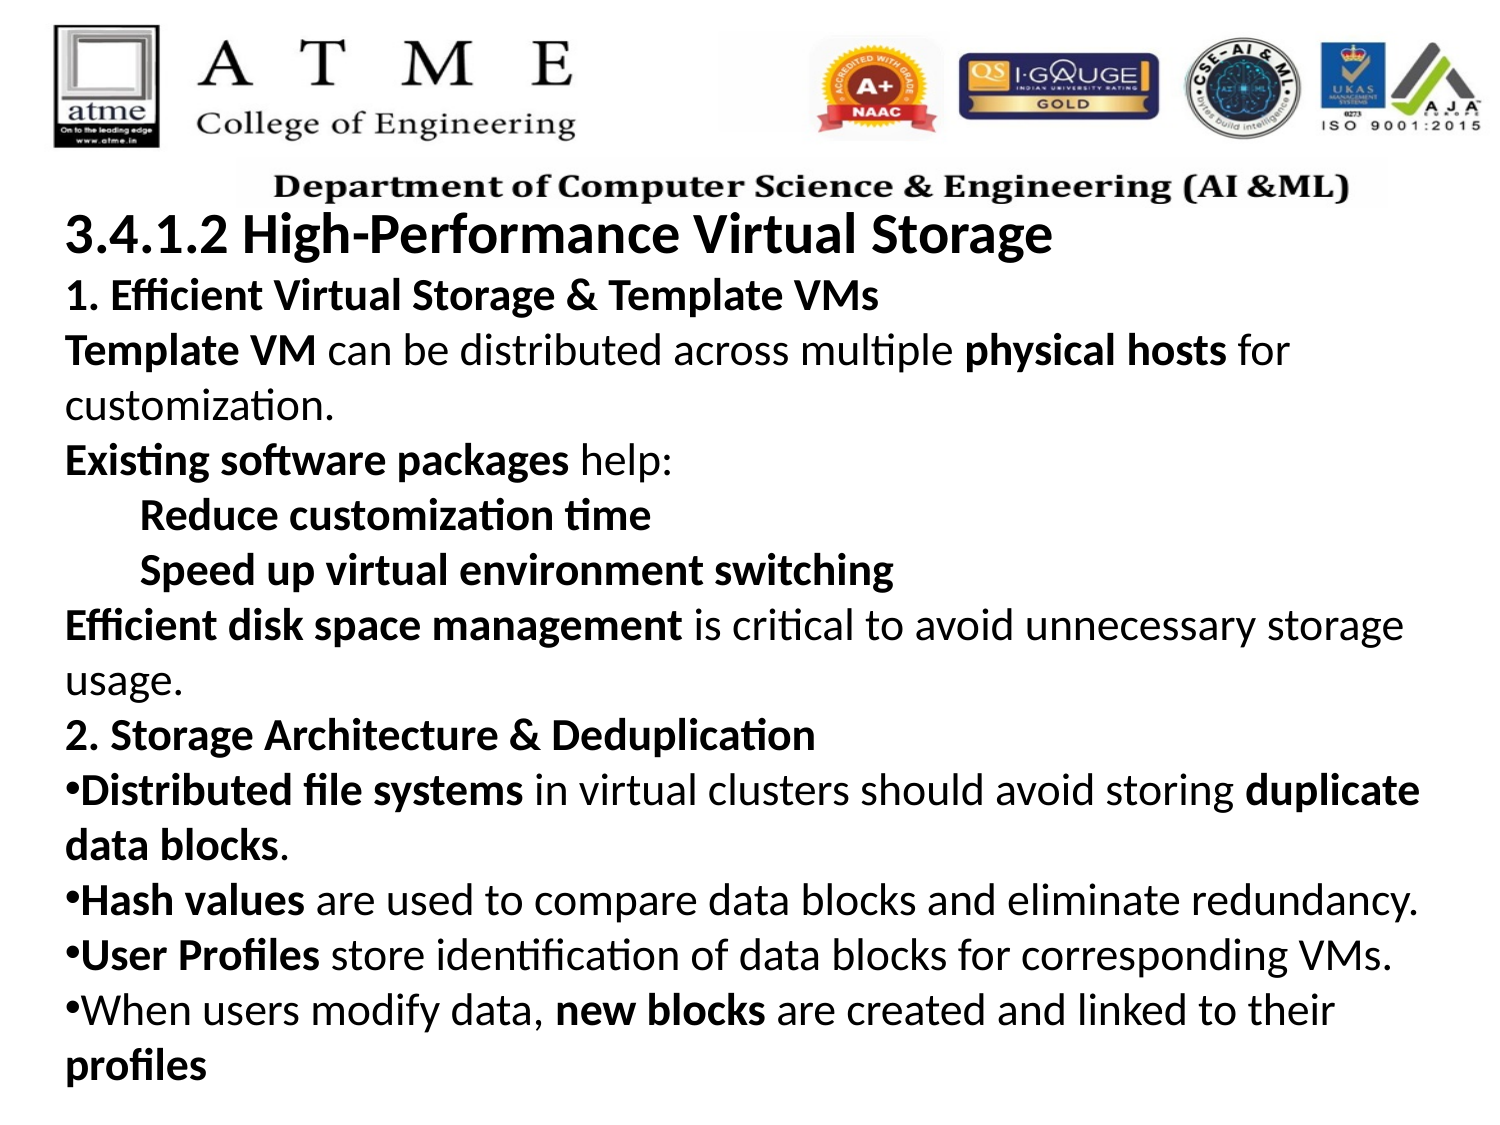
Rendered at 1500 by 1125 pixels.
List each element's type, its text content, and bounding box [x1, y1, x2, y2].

picture [24, 0, 1500, 226]
text_box 3.4.1.2 High-Performance Virtual Storage 1. Efficient Virtual Storage & Template VMs Template VM can be distributed across multiple physical hosts for customization. Existing software packages help: Reduce customization time Speed up virtual environment switching Efficient disk space management is critical to avoid unnecessary storage usage. 2. Storage Architecture & Deduplication Distributed file systems in virtual clusters should avoid storing duplicate data blocks. Hash values are used to compare data blocks and eliminate redundancy. User Profiles store identification of data blocks for corresponding VMs. When users modify data, new blocks are created and linked to their profiles [50, 234, 1450, 1125]
